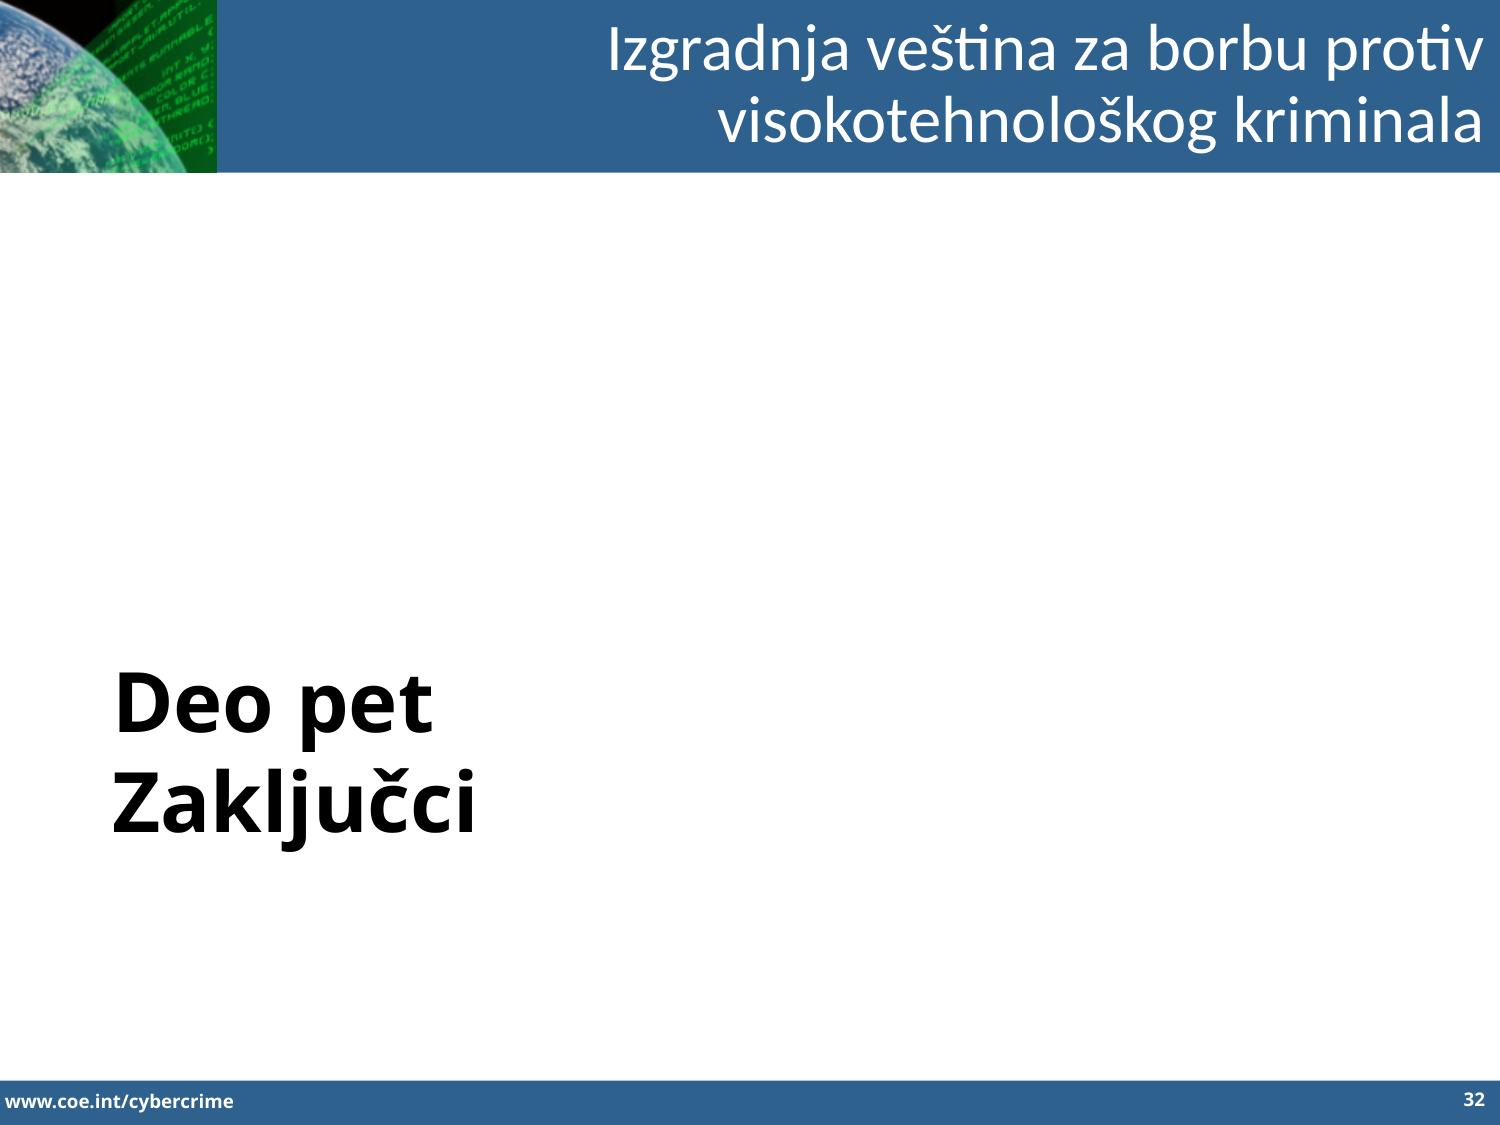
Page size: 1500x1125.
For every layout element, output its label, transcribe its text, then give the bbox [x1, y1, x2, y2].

list Izgradnja veština za borbu protiv visokotehnološkog kriminala [461, 0, 1500, 170]
picture [0, 0, 217, 173]
text_box Deo pet Zaključci [97, 641, 848, 857]
slide_number 32 [1162, 1080, 1500, 1125]
